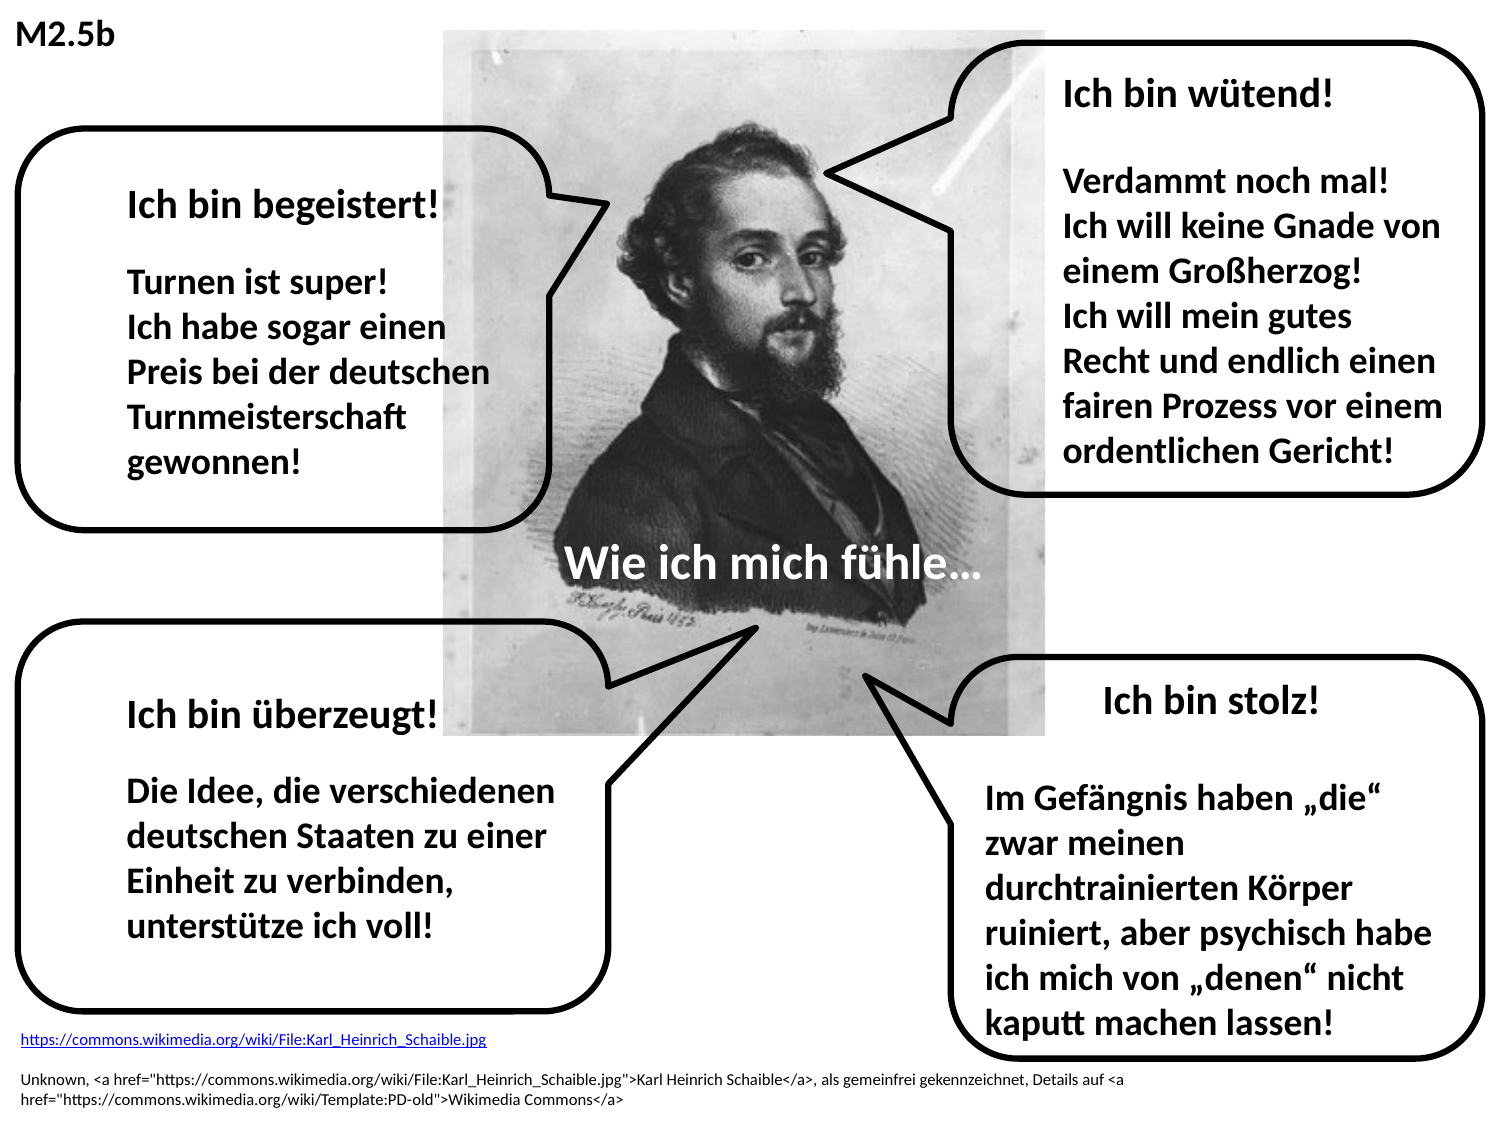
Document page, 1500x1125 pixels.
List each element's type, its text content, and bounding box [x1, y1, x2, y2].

text_box M2.5b [0, 1, 189, 62]
text_box https://commons.wikimedia.org/wiki/File:Karl_Heinrich_Schaible.jpg Unknown, <a href="https://commons.wikimedia.org/wiki/File:Karl_Heinrich_Schaible.jpg">Karl Heinrich Schaible</a>, als gemeinfrei gekennzeichnet, Details auf <a href="https://commons.wikimedia.org/wiki/Template:PD-old">Wikimedia Commons</a> [5, 1021, 1223, 1117]
text_box Ich bin begeistert! Turnen ist super! Ich habe sogar einen Preis bei der deutschen Turnmeisterschaft gewonnen! [15, 126, 437, 533]
picture [442, 30, 1046, 737]
text_box Ich bin stolz! Im Gefängnis haben „die“ zwar meinen durchtrainierten Körper ruiniert, aber psychisch habe ich mich von „denen“ nicht kaputt machen lassen! [902, 654, 1485, 1061]
text_box Ich bin wütend! Verdammt noch mal! Ich will keine Gnade von einem Großherzog! Ich will mein gutes Recht und endlich einen fairen Prozess vor einem ordentlichen Gericht! [1050, 40, 1485, 497]
text_box Ich bin überzeugt! Die Idee, die verschiedenen deutschen Staaten zu einer Einheit zu verbinden, unterstütze ich voll! [15, 619, 649, 1014]
